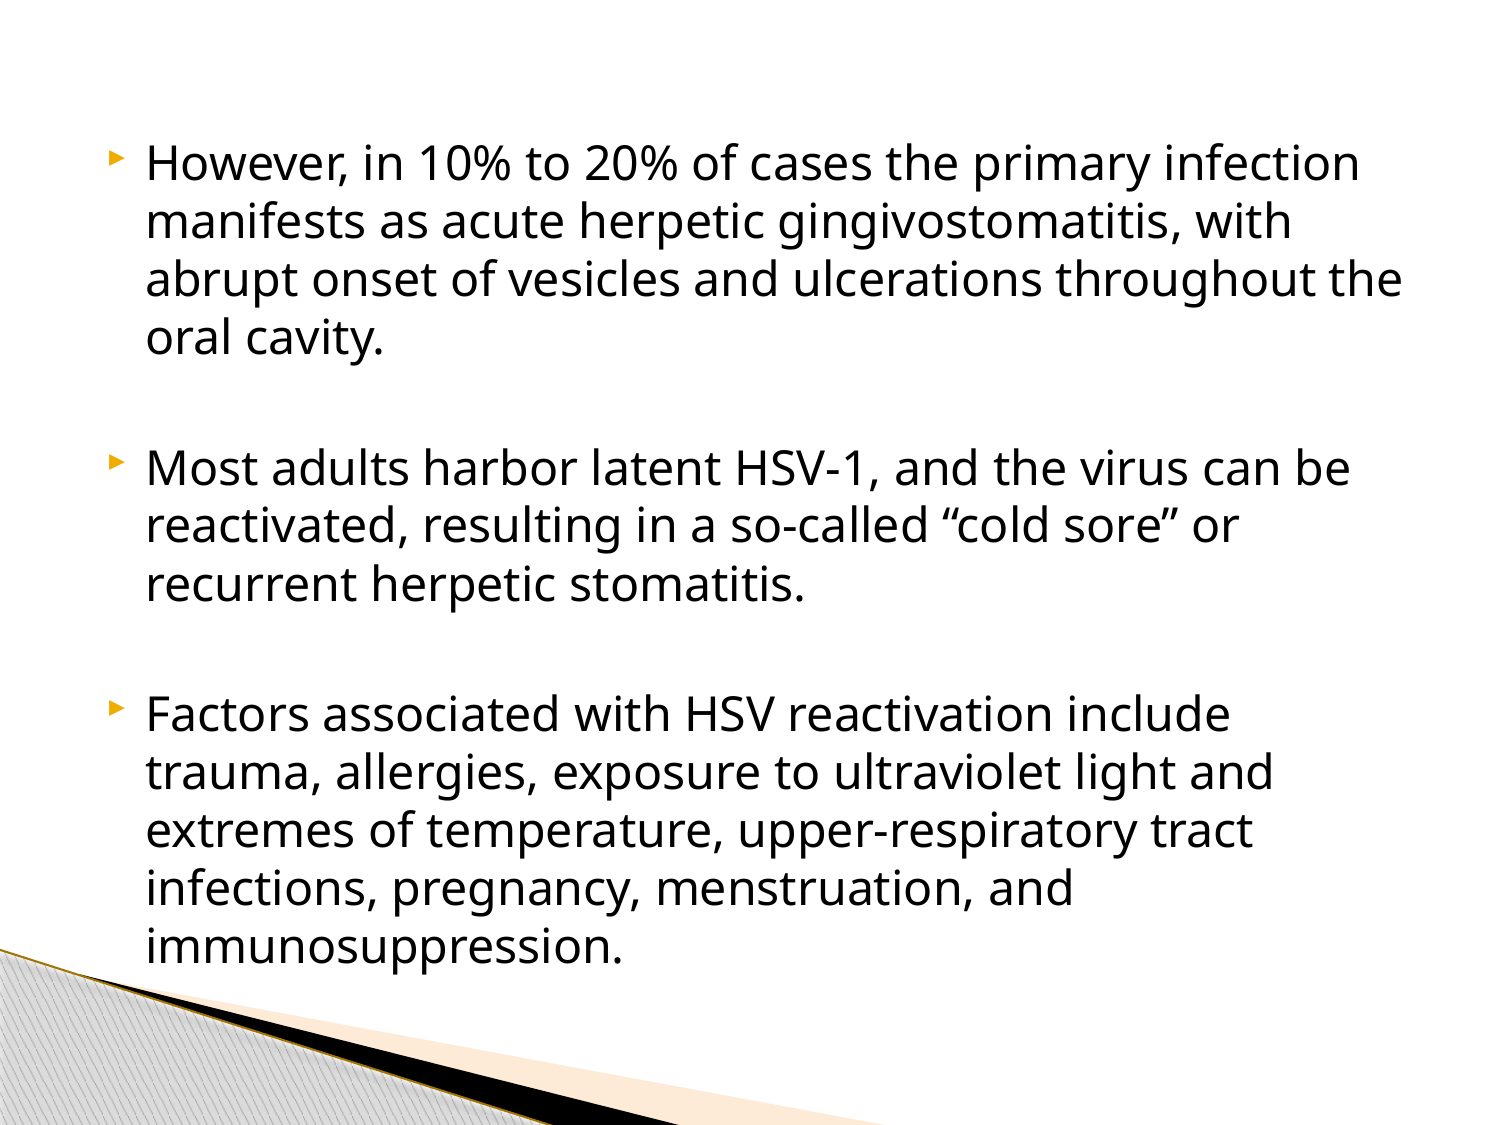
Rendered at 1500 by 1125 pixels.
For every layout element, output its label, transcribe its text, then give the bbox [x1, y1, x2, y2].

list However, in 10% to 20% of cases the primary infection manifests as acute herpetic gingivostomatitis, with abrupt onset of vesicles and ulcerations throughout the oral cavity. Most adults harbor latent HSV-1, and the virus can be reactivated, resulting in a so-called “cold sore” or recurrent herpetic stomatitis. Factors associated with HSV reactivation include trauma, allergies, exposure to ultraviolet light and extremes of temperature, upper-respiratory tract infections, pregnancy, menstruation, and immunosuppression. [75, 125, 1425, 986]
